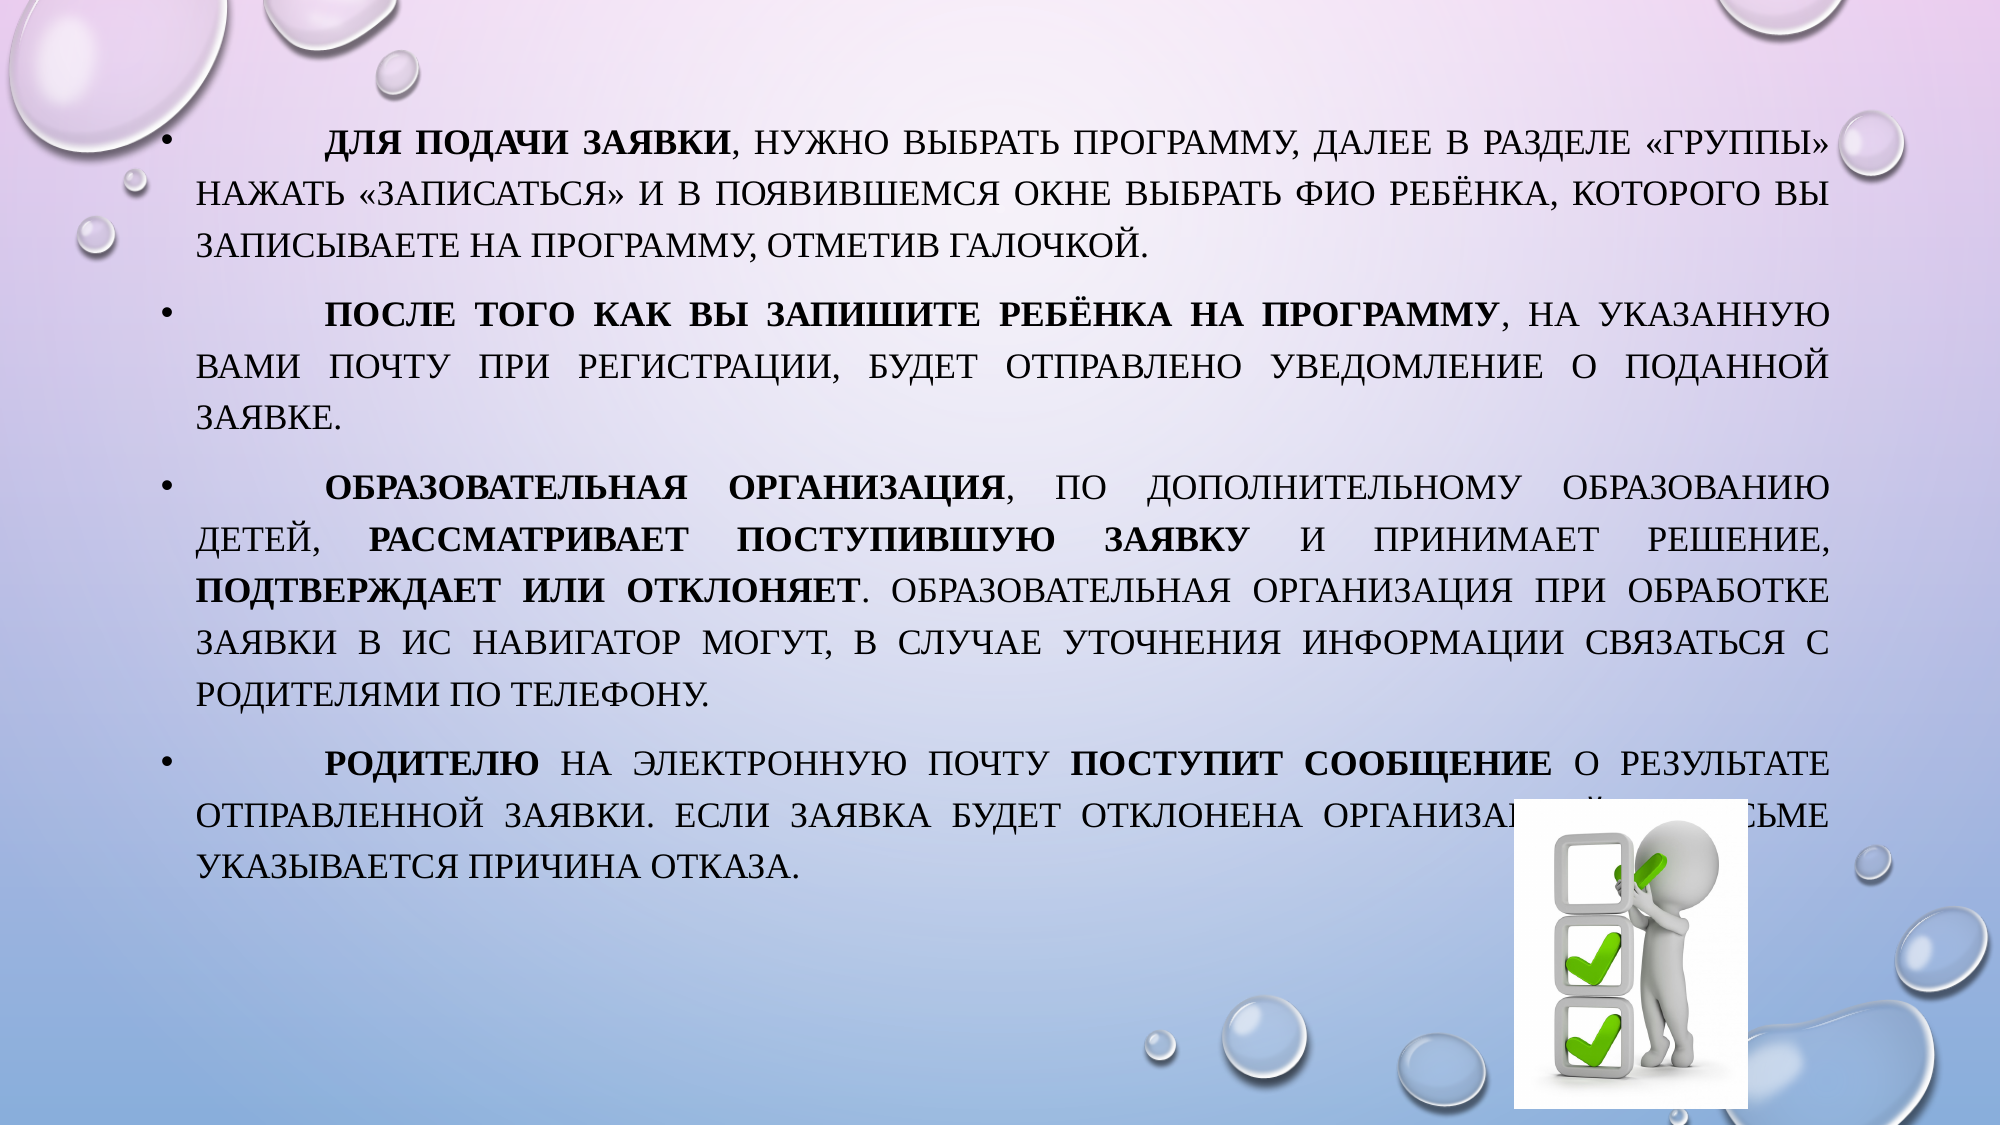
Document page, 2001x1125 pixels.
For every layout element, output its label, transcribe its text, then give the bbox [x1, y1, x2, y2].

list Для подачи заявки, нужно выбрать программу, далее в разделе «Группы» нажать «Записаться» и в появившемся окне выбрать ФИО ребёнка, которого вы записываете на программу, отметив галочкой. После того как вы запишите ребёнка на программу, на указанную Вами почту при регистрации, будет отправлено уведомление о поданной заявке. Образовательная организация, по дополнительному образованию детей, рассматривает поступившую заявку и принимает решение, подтверждает или отклоняет. Образовательная организация при обработке заявки в ИС Навигатор могут, в случае уточнения информации связаться с родителями по телефону. Родителю на электронную почту поступит сообщение о результате отправленной заявки. Если заявка будет отклонена организацией, в письме указывается причина отказа. [145, 102, 1846, 903]
picture [0, 0, 2000, 1125]
